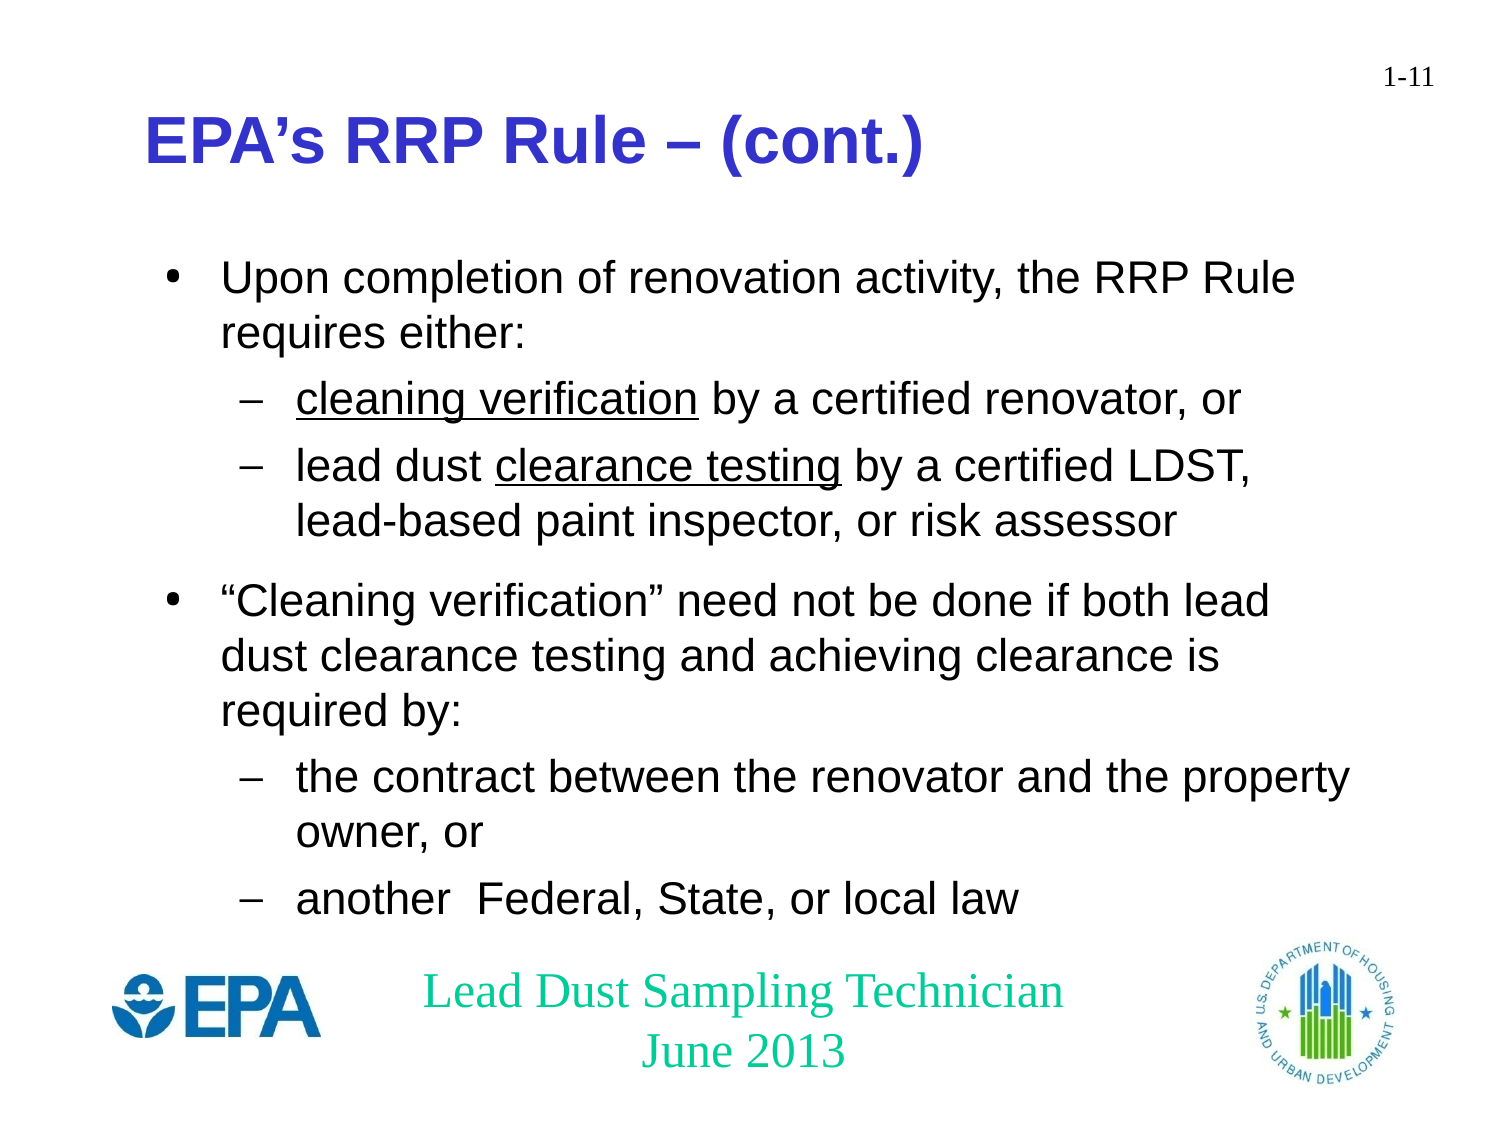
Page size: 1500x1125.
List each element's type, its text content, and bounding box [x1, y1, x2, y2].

text_box Upon completion of renovation activity, the RRP Rule requires either: cleaning verification by a certified renovator, or lead dust clearance testing by a certified LDST, lead-based paint inspector, or risk assessor “Cleaning verification” need not be done if both lead dust clearance testing and achieving clearance is required by: the contract between the renovator and the property owner, or another Federal, State, or local law [149, 240, 1367, 937]
picture [112, 974, 321, 1038]
title EPA’s RRP Rule – (cont.) [129, 42, 1480, 231]
picture [1250, 937, 1400, 1088]
